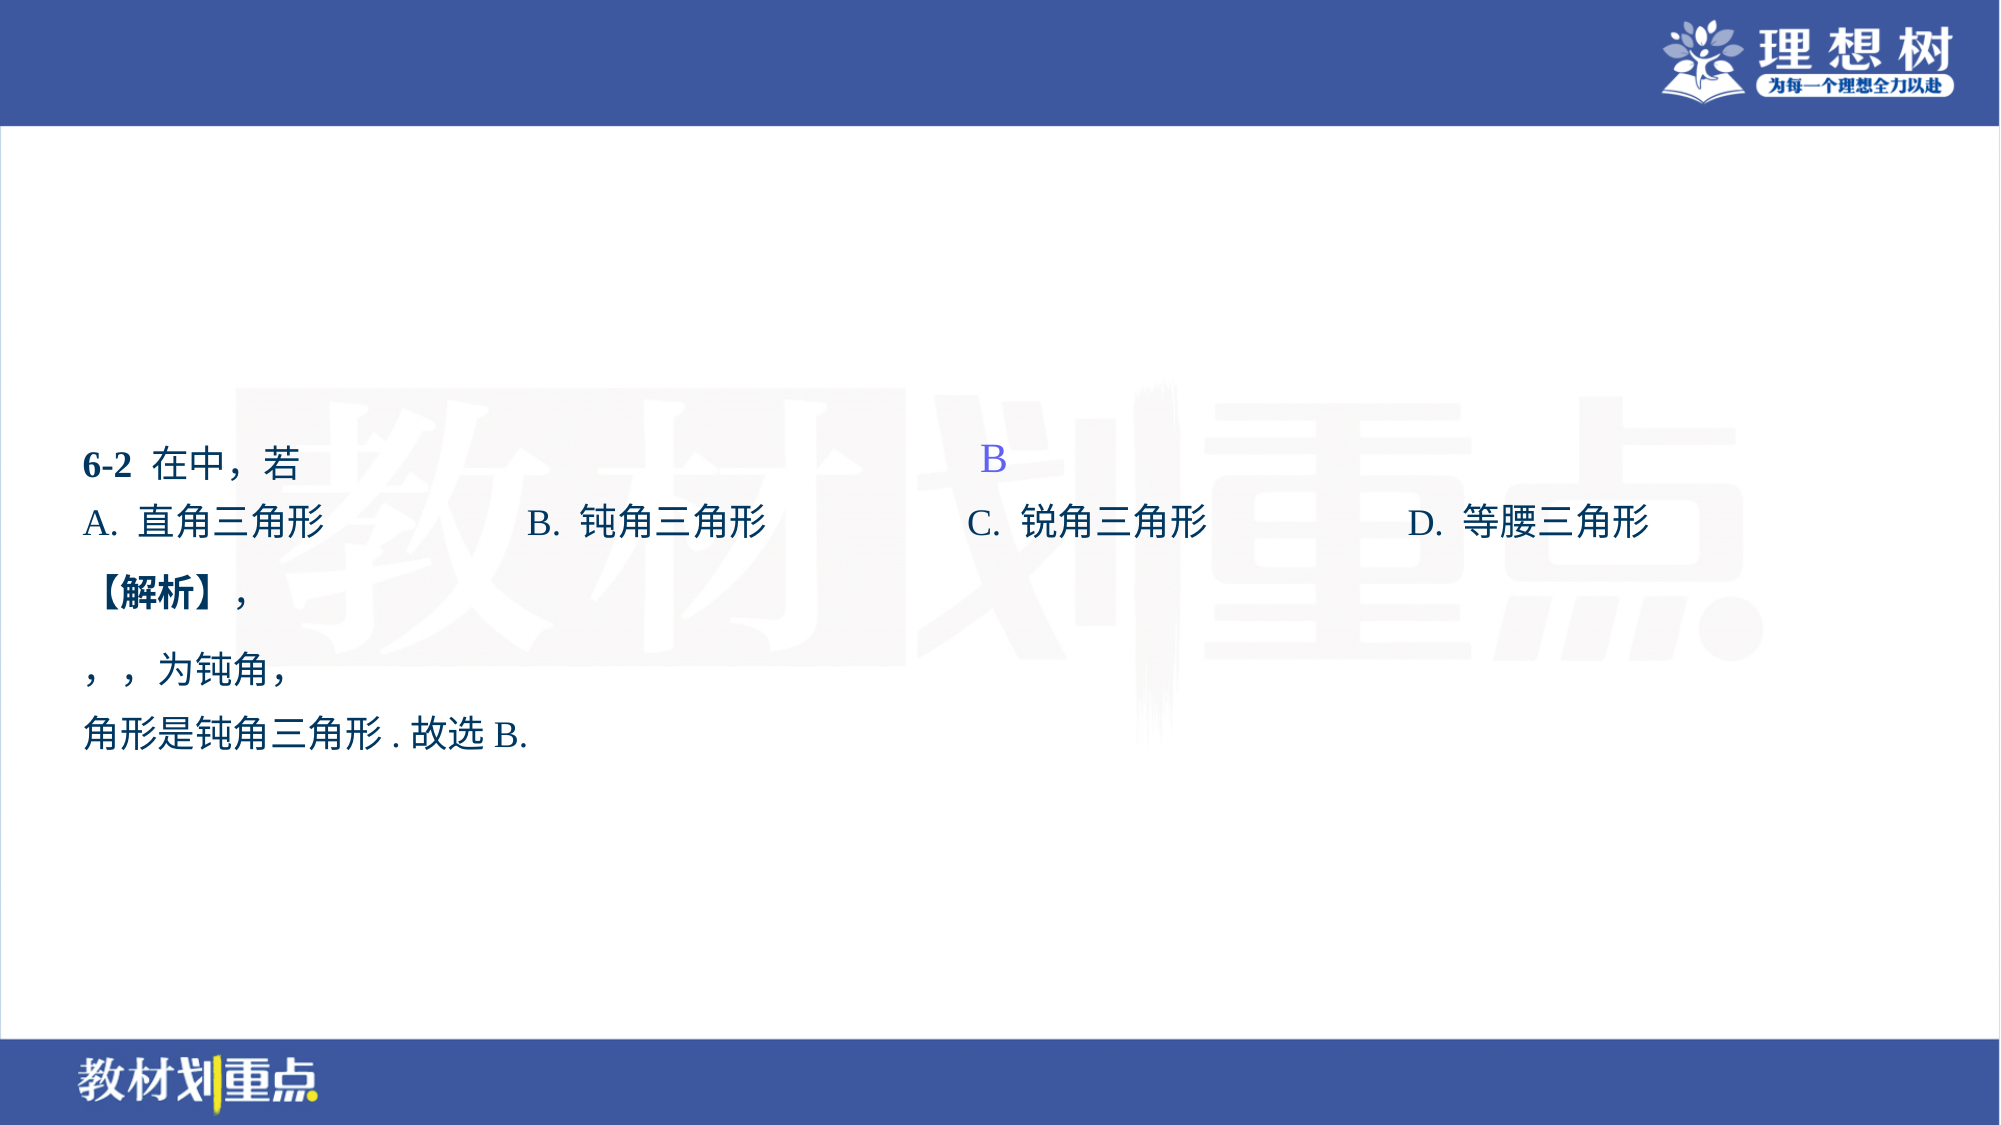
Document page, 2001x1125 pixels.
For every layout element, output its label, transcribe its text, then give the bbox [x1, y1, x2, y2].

text_box B [964, 428, 1023, 476]
picture [0, 0, 2000, 1125]
text_box A. 直角三角形 B. 钝角三角形 C. 锐角三角形 D. 等腰三角形 [82, 476, 1817, 536]
